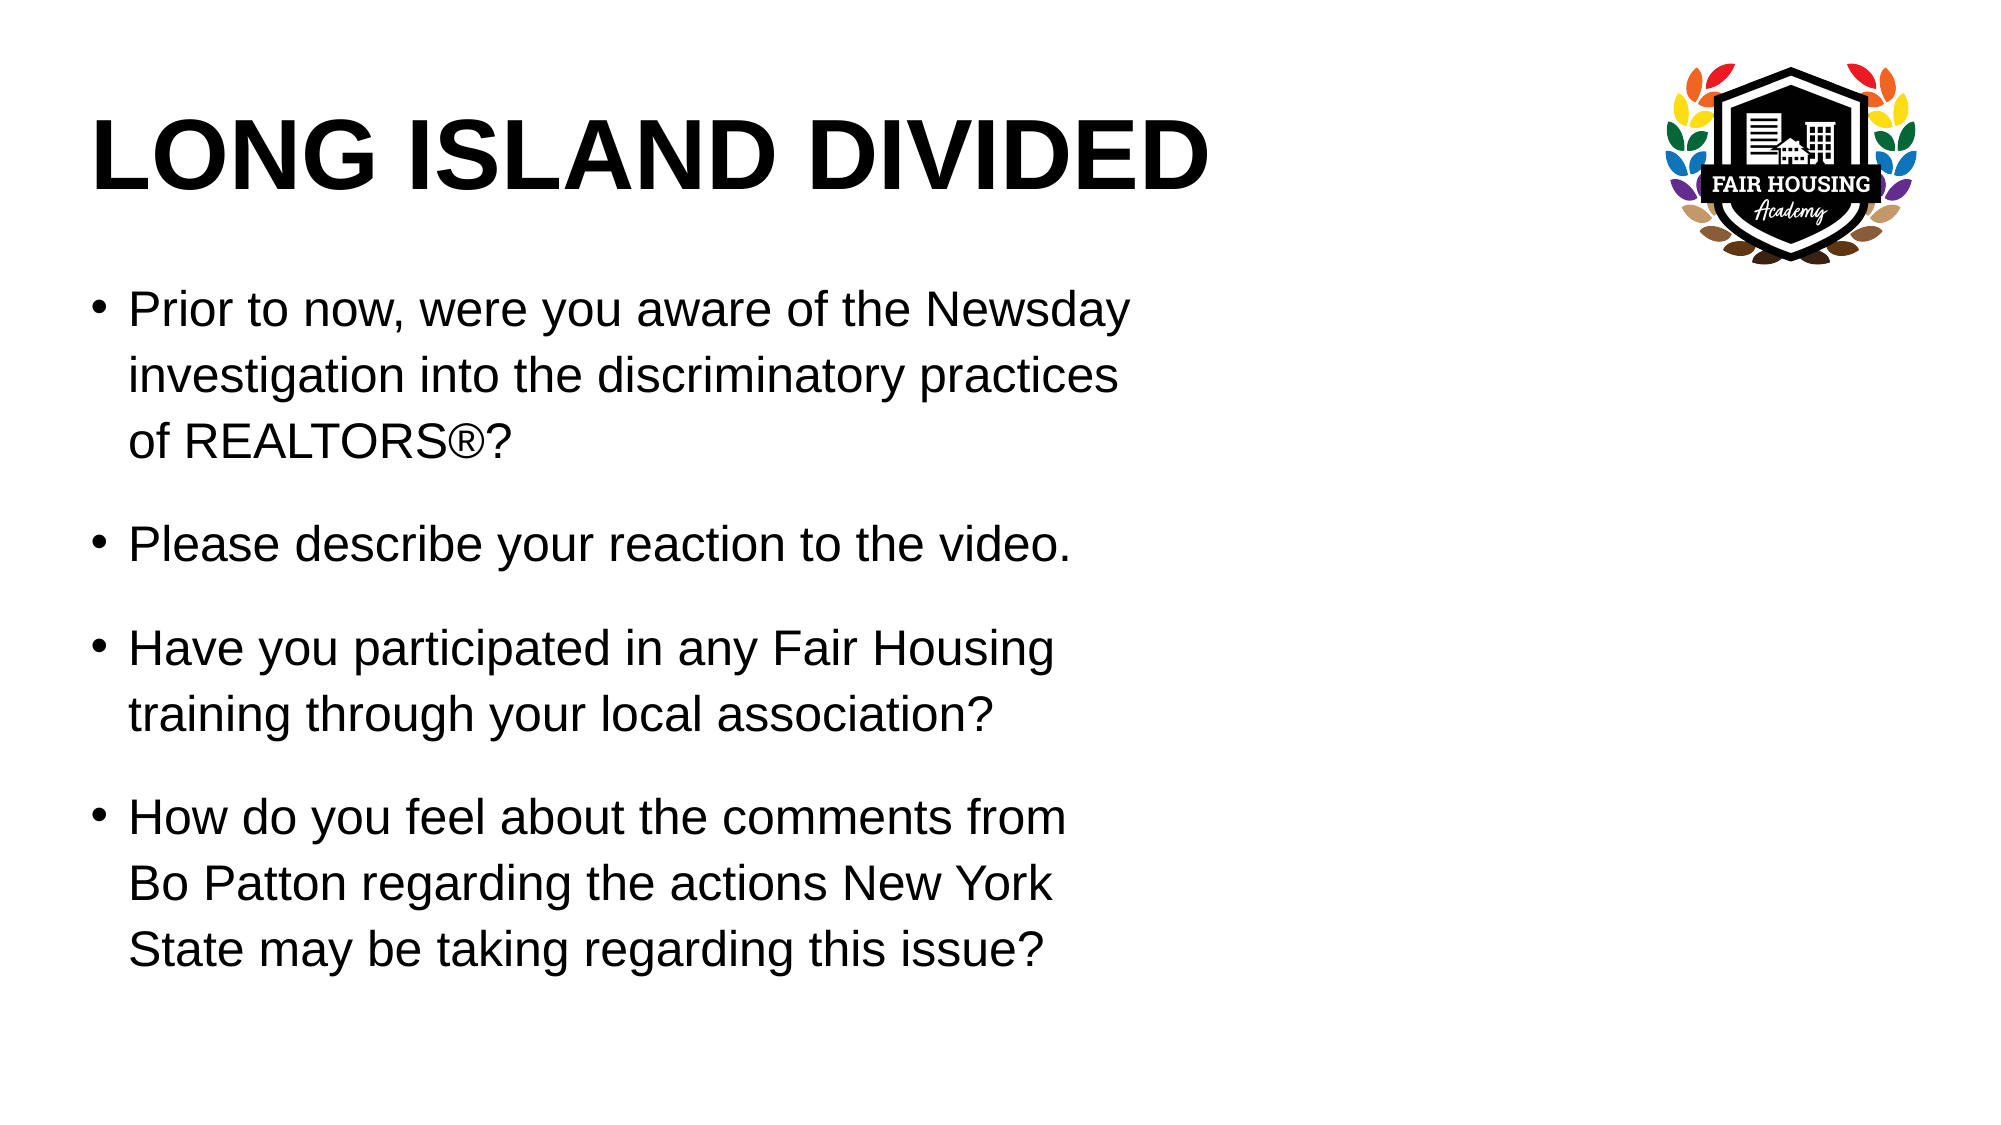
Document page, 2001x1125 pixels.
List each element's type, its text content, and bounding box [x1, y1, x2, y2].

list Prior to now, were you aware of the Newsday investigation into the discriminatory practices of REALTORS®? Please describe your reaction to the video. Have you participated in any Fair Housing training through your local association? How do you feel about the comments from Bo Patton regarding the actions New York State may be taking regarding this issue? [90, 270, 1137, 1036]
picture [1659, 57, 1923, 271]
title LONG ISLAND DIVIDED [90, 90, 1608, 238]
